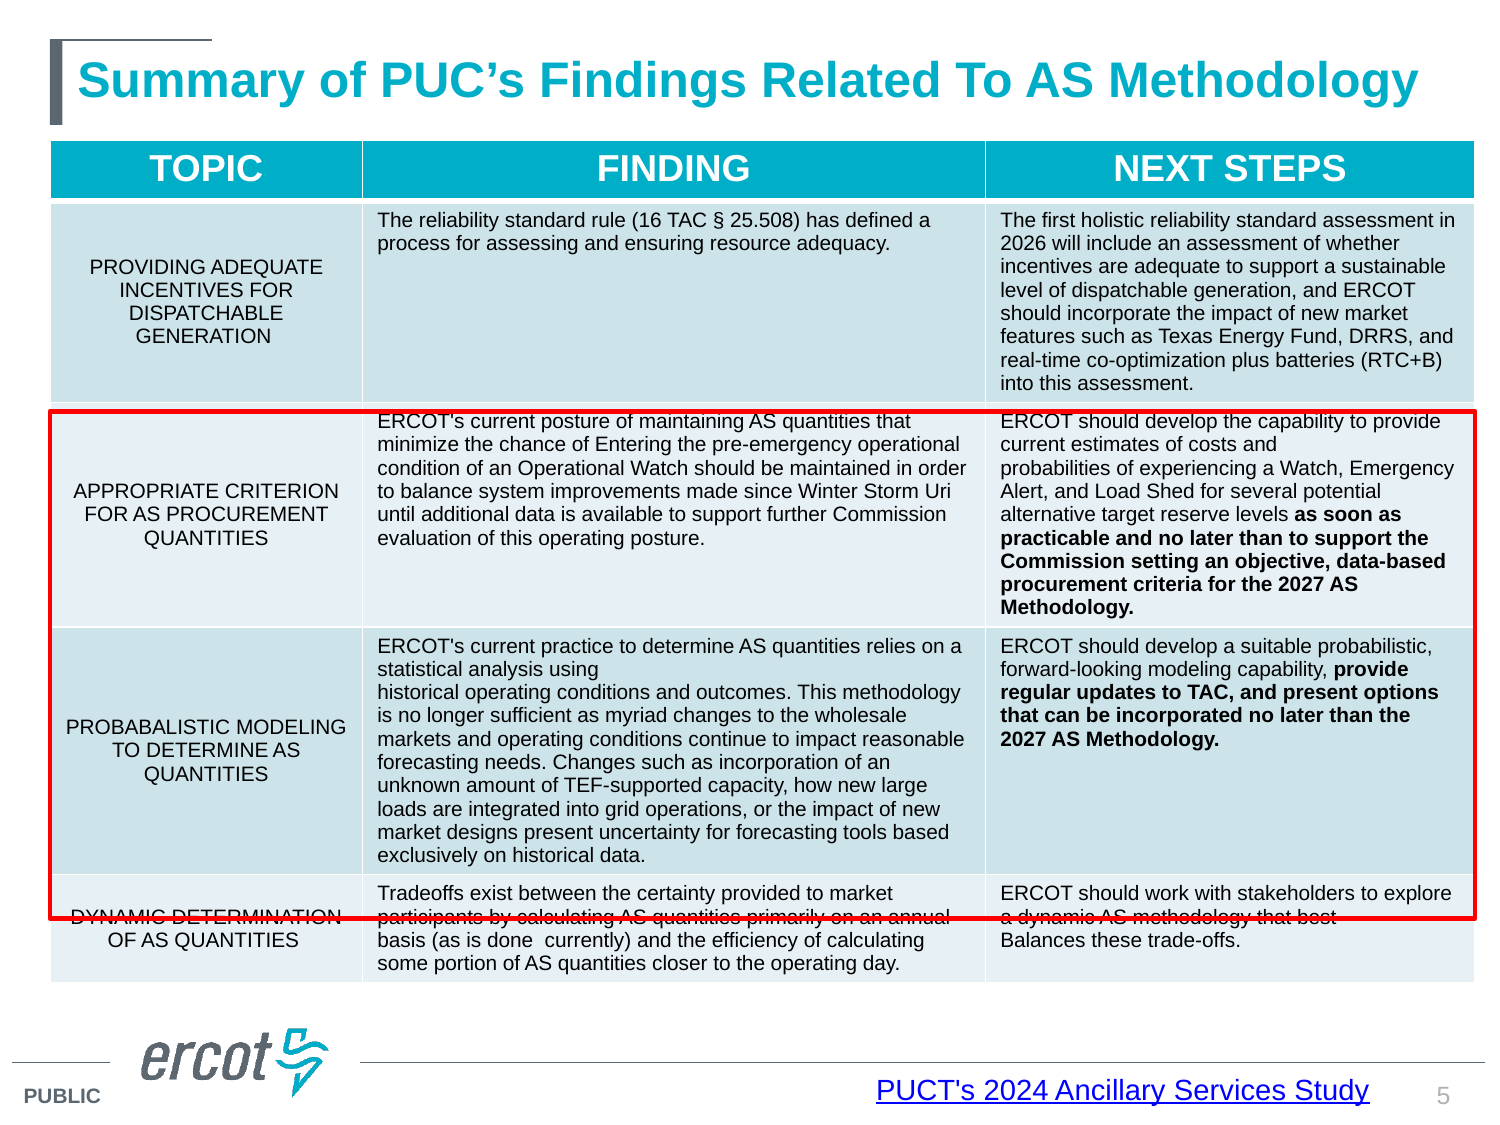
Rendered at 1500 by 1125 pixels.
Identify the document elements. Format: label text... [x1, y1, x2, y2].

table_cell ERCOT should work with stakeholders to explore a dynamic AS methodology that best Balances these trade-offs. [986, 919, 1474, 982]
slide_number 5 [1400, 1076, 1488, 1113]
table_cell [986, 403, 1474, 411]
table_cell Tradeoffs exist between the certainty provided to market participants by calculating AS quantities primarily on an annual basis (as is done currently) and the efficiency of calculating some portion of AS quantities closer to the operating day. [363, 919, 985, 982]
title Summary of PUC’s Findings Related To AS Methodology [62, 39, 1450, 125]
table_cell APPROPRIATE CRITERION FOR AS PROCUREMENT QUANTITIES [51, 403, 362, 411]
table_cell DYNAMIC DETERMINATION OF AS QUANTITIES [51, 919, 362, 982]
table_header Topic [51, 141, 362, 198]
table_cell The reliability standard rule (16 TAC § 25.508) has defined a process for assessing and ensuring resource adequacy. [363, 204, 985, 402]
table_cell The first holistic reliability standard assessment in 2026 will include an assessment of whether incentives are adequate to support a sustainable level of dispatchable generation, and ERCOT should incorporate the impact of new market features such as Texas Energy Fund, DRRS, and real-time co-optimization plus batteries (RTC+B) into this assessment. [986, 204, 1474, 402]
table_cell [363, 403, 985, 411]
table_header Finding [363, 141, 985, 198]
table_header Next Steps [986, 141, 1474, 198]
picture [137, 1024, 332, 1100]
text_box PUCT's 2024 Ancillary Services Study [861, 1064, 1400, 1114]
text_box [49, 411, 1475, 919]
table_cell PROVIDING ADEQUATE INCENTIVES FOR DISPATCHABLE GENERATION [51, 204, 362, 402]
